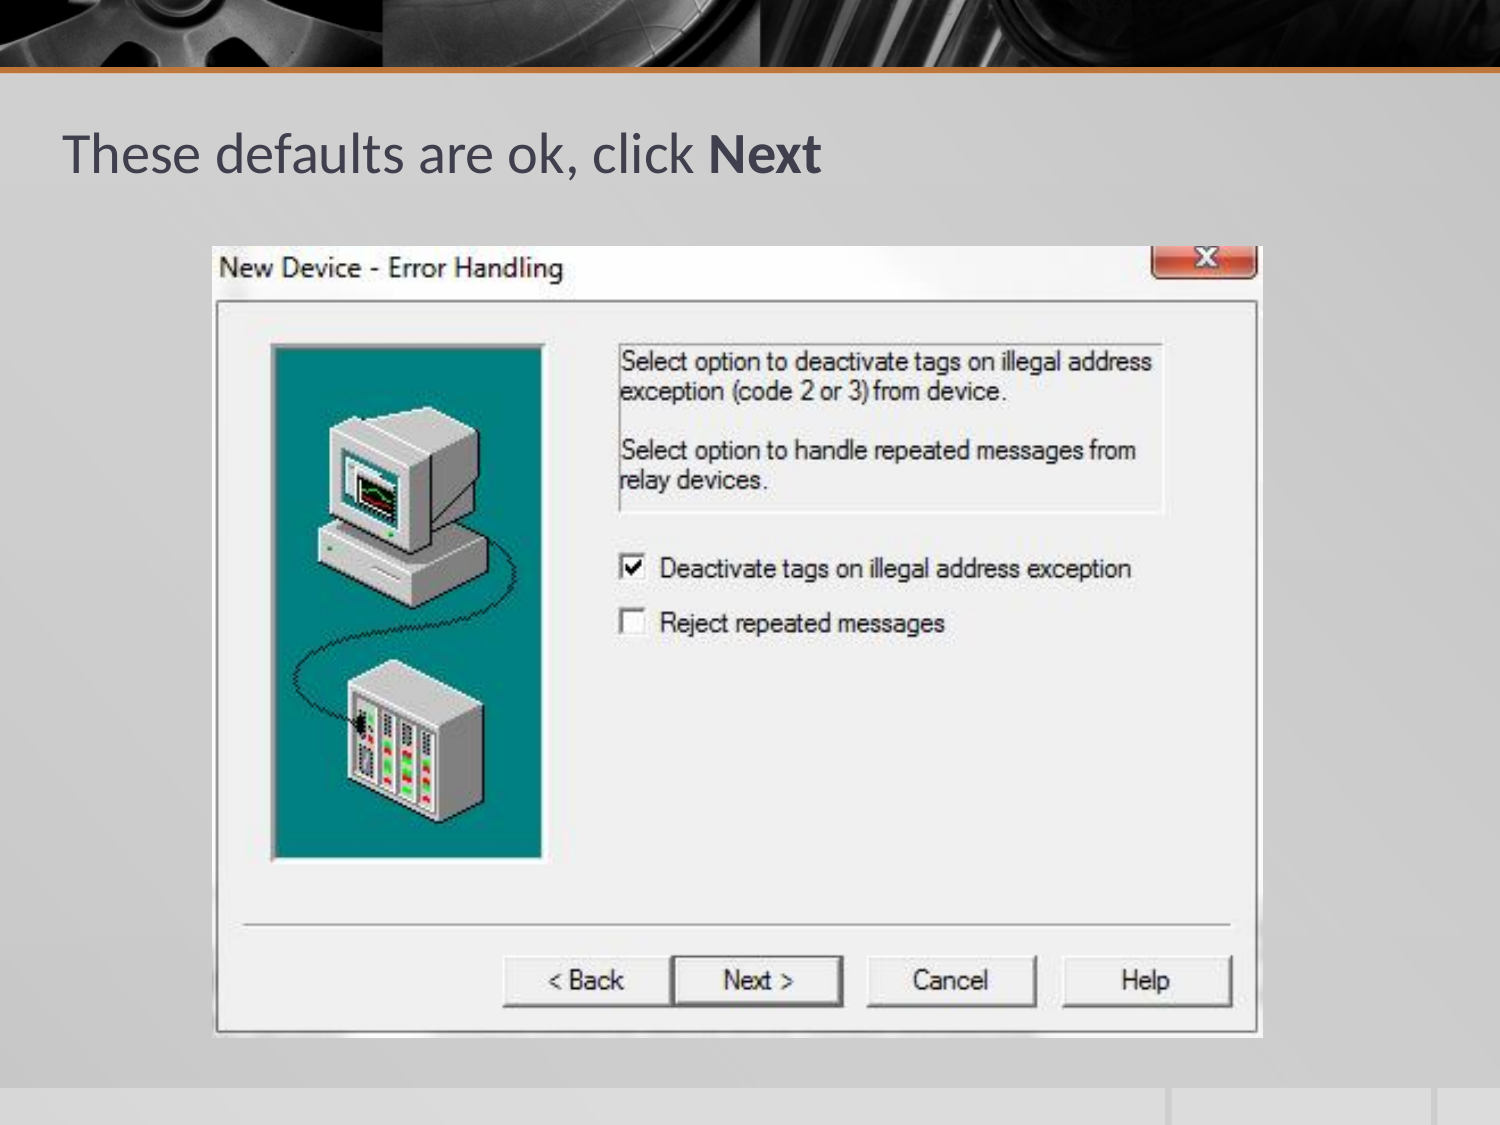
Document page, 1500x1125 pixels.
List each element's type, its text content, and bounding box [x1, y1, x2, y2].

picture [0, 0, 1500, 67]
title These defaults are ok, click Next [62, 75, 1413, 225]
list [212, 245, 1263, 1038]
